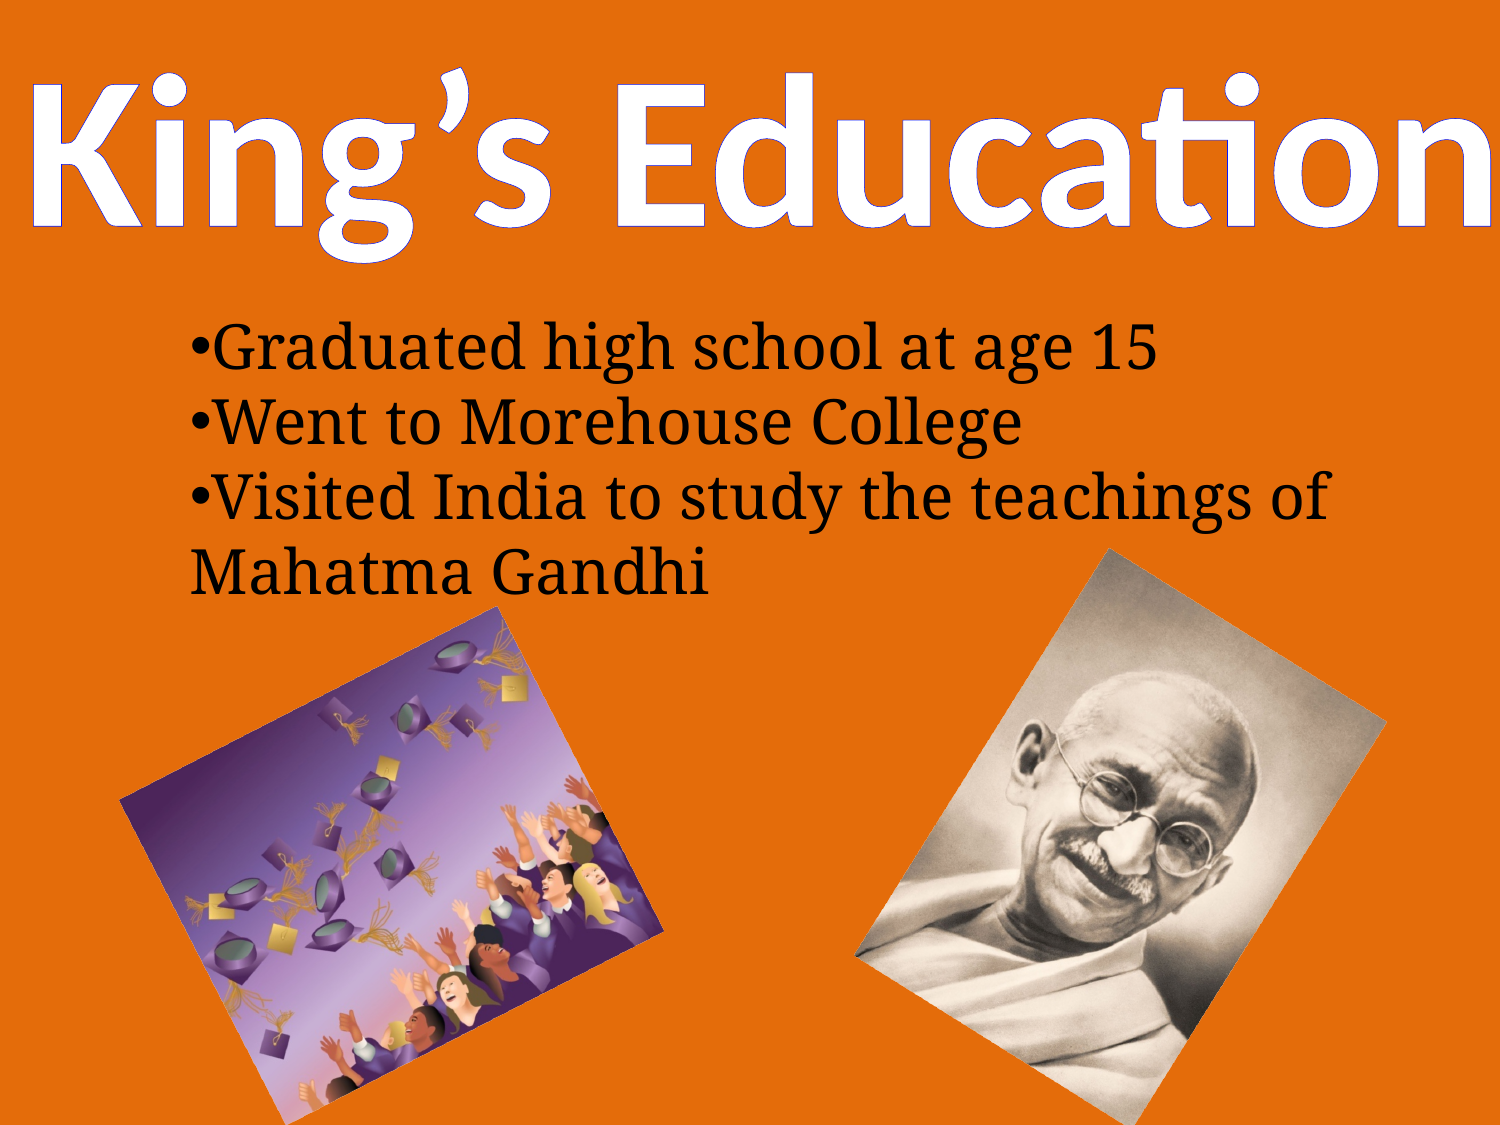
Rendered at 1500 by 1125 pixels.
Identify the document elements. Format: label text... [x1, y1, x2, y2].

picture [120, 607, 663, 1125]
picture [855, 549, 1386, 1125]
text_box King’s Education [7, 0, 1500, 278]
text_box Graduated high school at age 15 Went to Morehouse College Visited India to study the teachings of Mahatma Gandhi [174, 299, 1400, 615]
